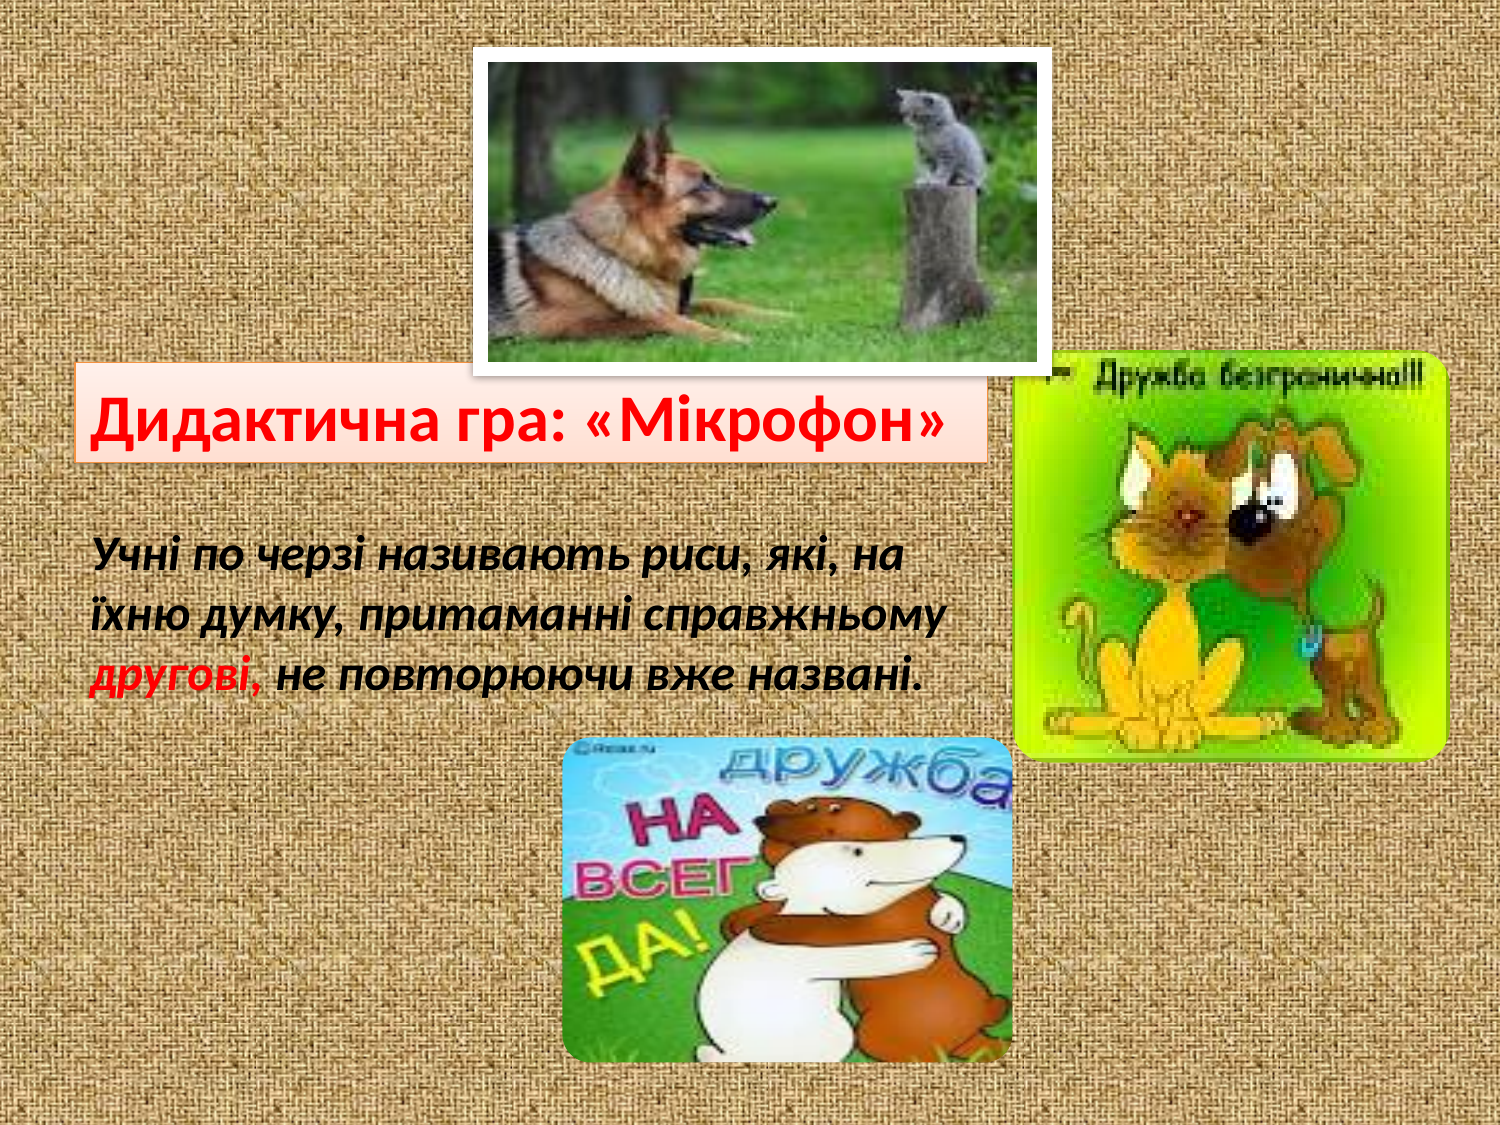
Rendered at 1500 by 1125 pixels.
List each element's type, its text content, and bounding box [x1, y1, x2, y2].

title Дидактична гра: «Мікрофон» [74, 362, 988, 463]
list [1012, 349, 1451, 763]
list Учні по черзі називають риси, які, на їхню думку, притаманні справжньому другові, не повторюючи вже названі. [75, 512, 1007, 713]
picture [0, 0, 1500, 1125]
